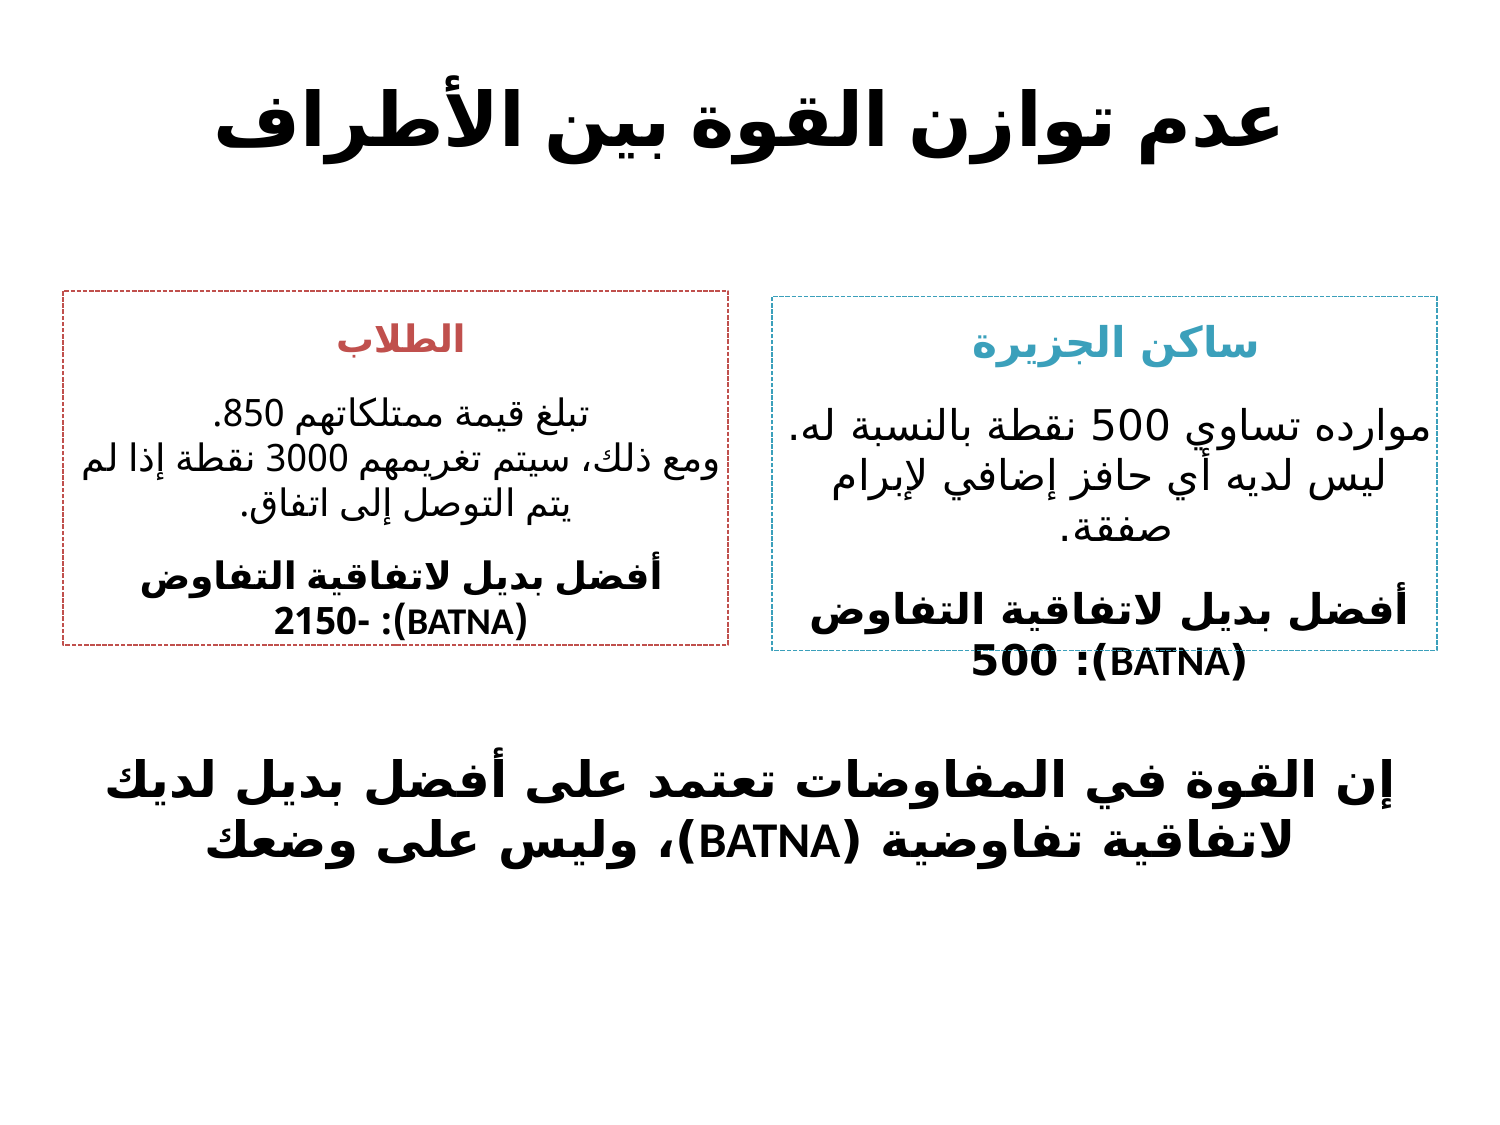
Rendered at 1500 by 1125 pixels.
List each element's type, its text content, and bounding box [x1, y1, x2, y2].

text_box [63, 290, 729, 645]
text_box [771, 296, 1437, 651]
text_box إن القوة في المفاوضات تعتمد على أفضل بديل لديك لاتفاقية تفاوضية (BATNA)، وليس على وضعك [74, 739, 1425, 1125]
list الطلاب تبلغ قيمة ممتلكاتهم 850. ومع ذلك، سيتم تغريمهم 3000 نقطة إذا لم يتم التوصل إلى اتفاق. أفضل بديل لاتفاقية التفاوض (BATNA): -2150 [63, 307, 740, 651]
text_box ساكن الجزيرة موارده تساوي 500 نقطة بالنسبة له. ليس لديه أي حافز إضافي لإبرام صفقة. أفضل بديل لاتفاقية التفاوض (BATNA): 500 [771, 307, 1448, 748]
title عدم توازن القوة بين الأطراف [75, 67, 1425, 256]
